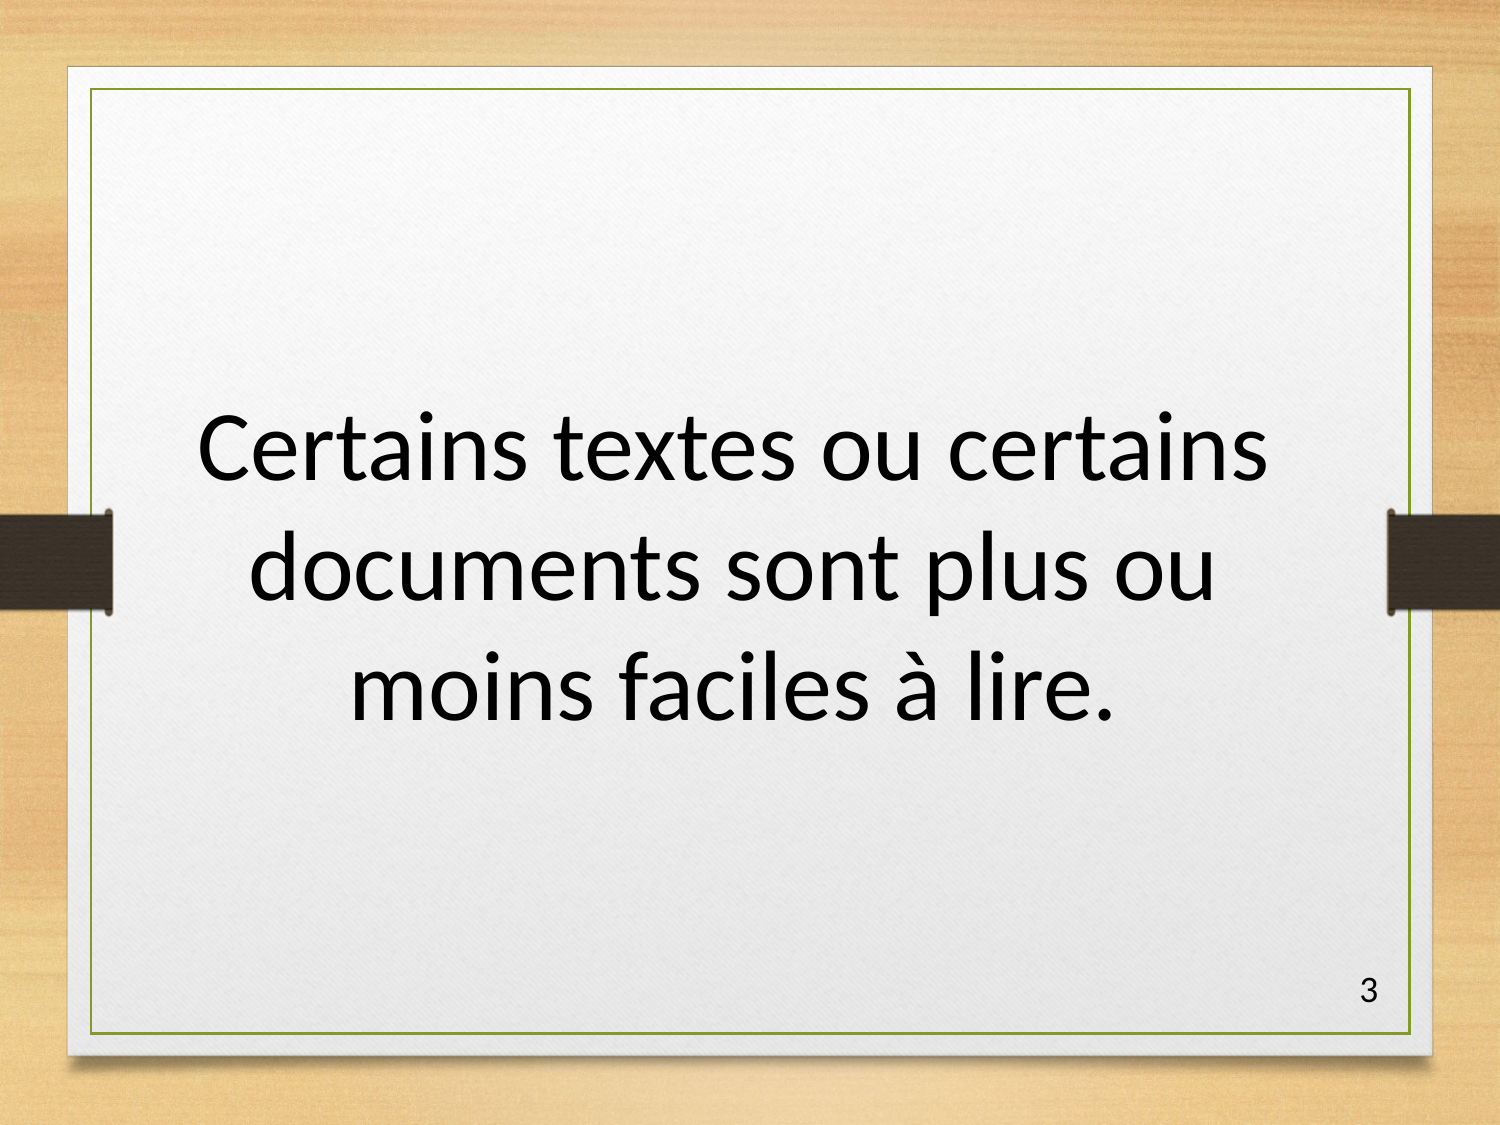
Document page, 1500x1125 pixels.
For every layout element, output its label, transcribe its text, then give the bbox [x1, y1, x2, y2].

text_box Certains textes ou certains documents sont plus ou moins faciles à lire. [149, 373, 1319, 748]
picture [0, 0, 1500, 1125]
text_box 3 [1344, 957, 1399, 1018]
